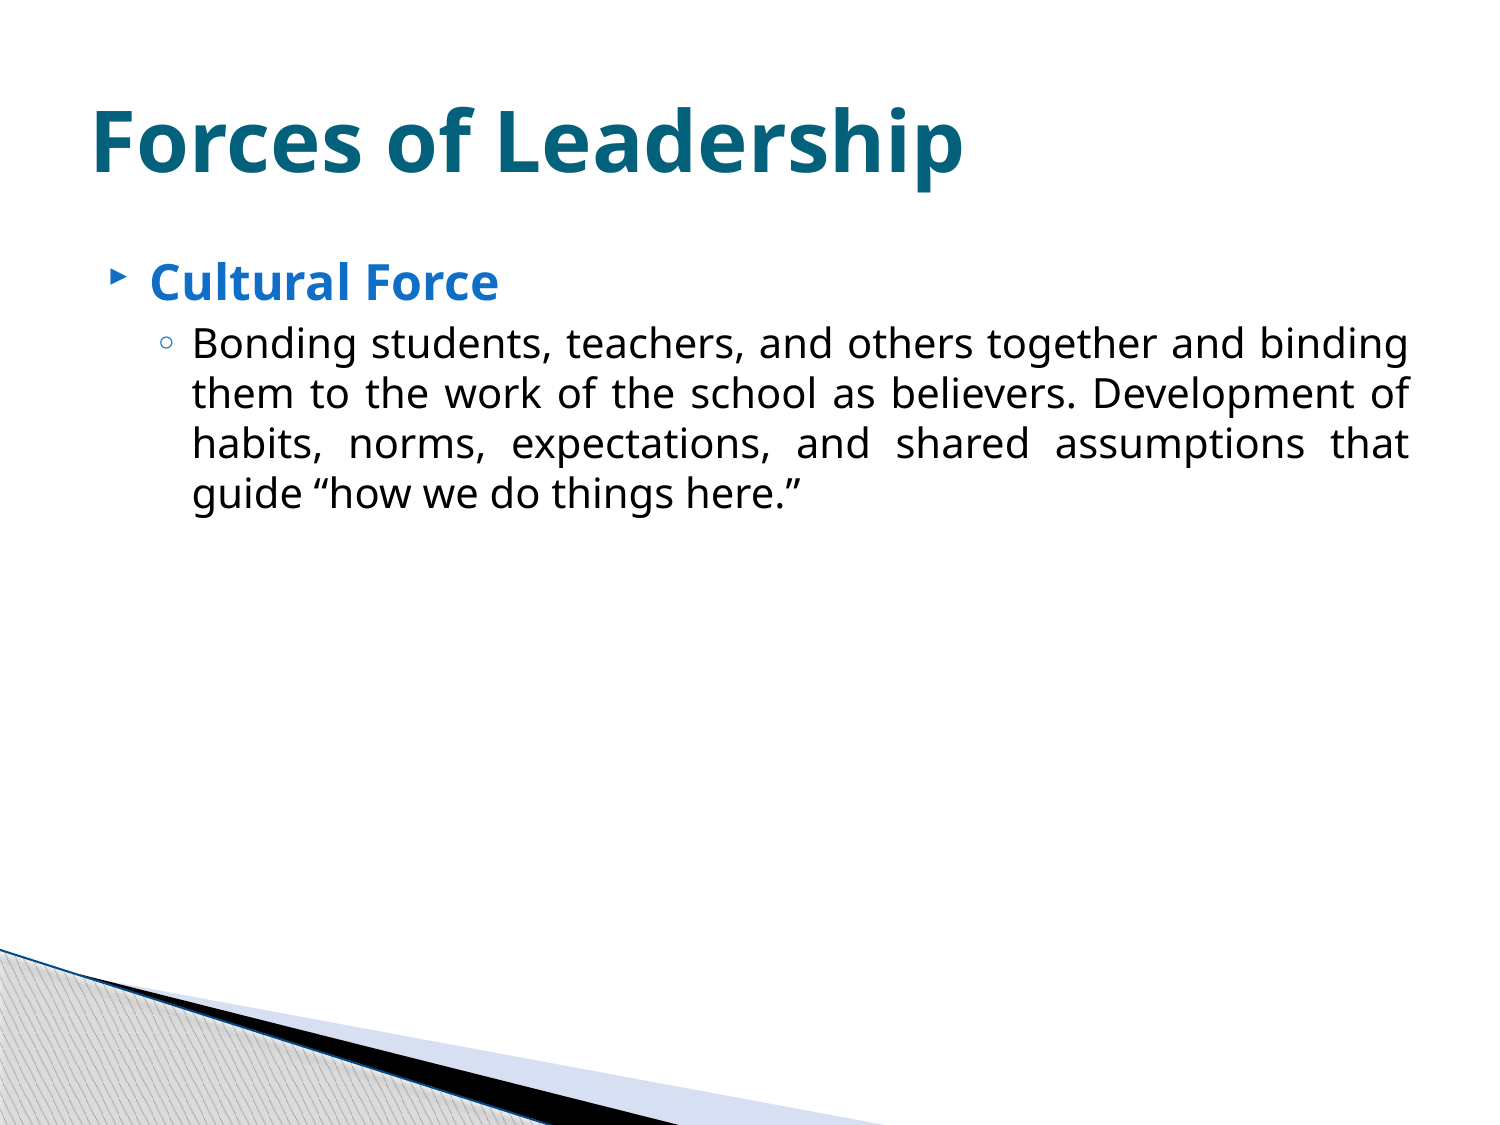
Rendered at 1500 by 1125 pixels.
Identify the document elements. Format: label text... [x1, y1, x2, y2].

title Forces of Leadership [75, 45, 1425, 233]
list Cultural Force Bonding students, teachers, and others together and binding them to the work of the school as believers. Development of habits, norms, expectations, and shared assumptions that guide “how we do things here.” [75, 243, 1425, 986]
